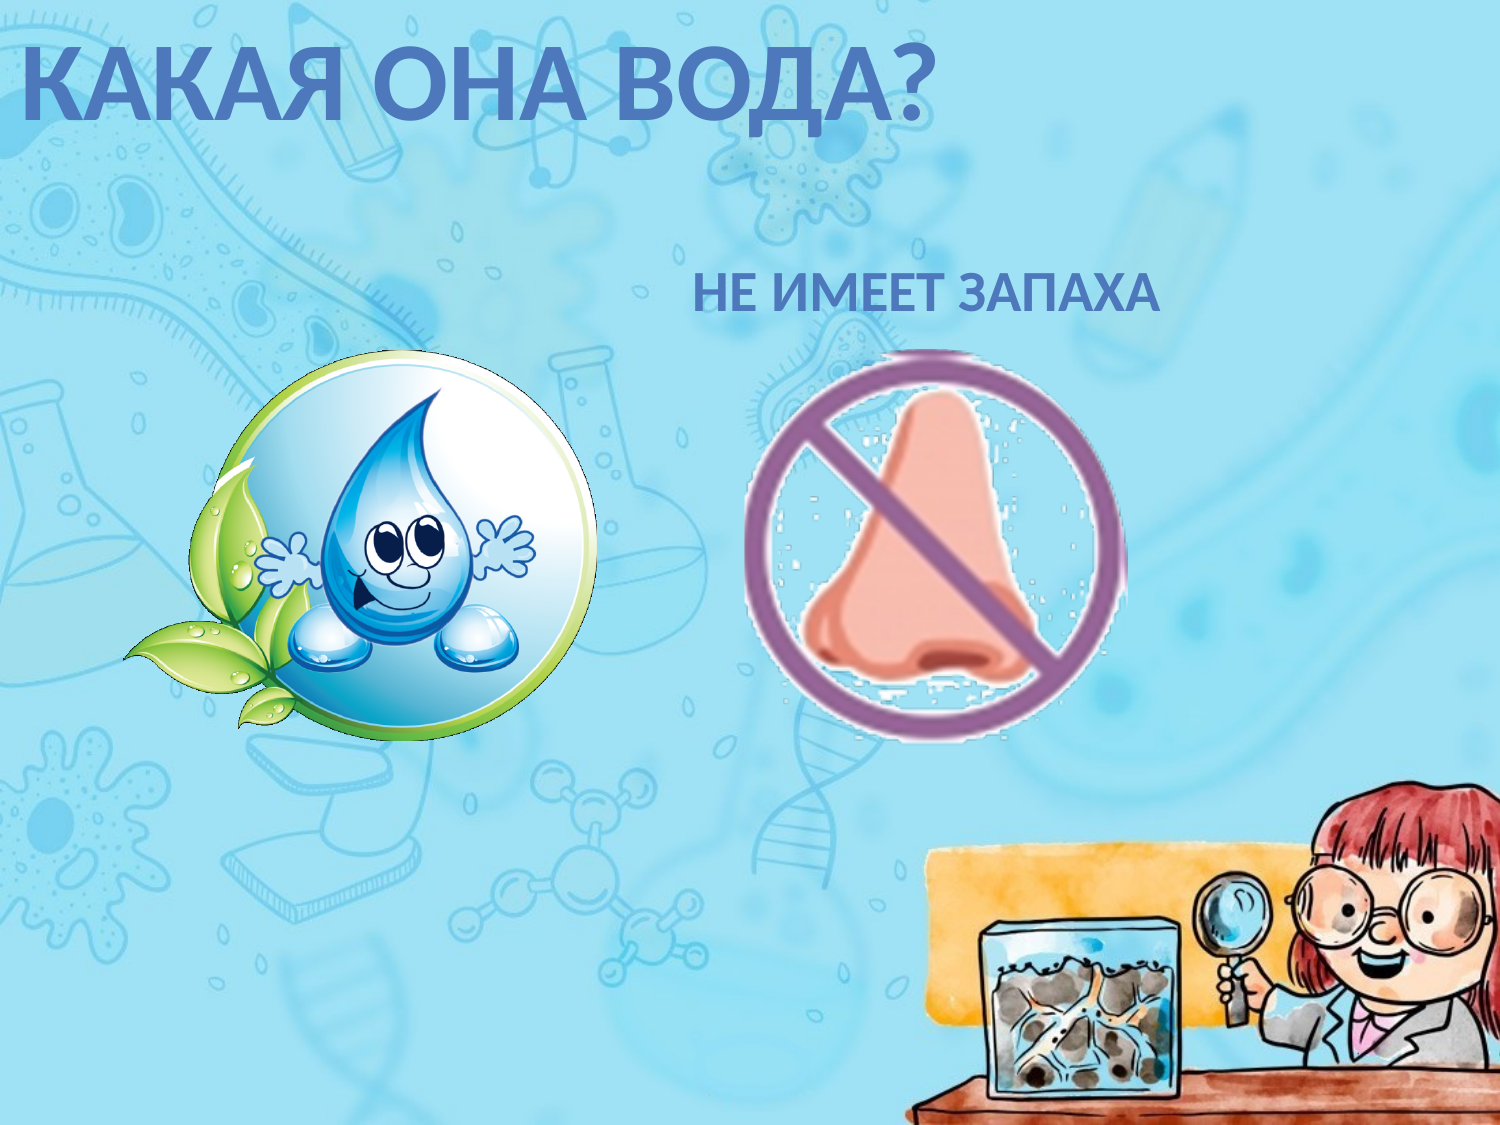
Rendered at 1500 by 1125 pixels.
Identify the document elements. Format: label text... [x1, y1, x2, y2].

picture [0, 0, 1500, 1125]
text_box Какая она вода? [4, 0, 957, 150]
text_box Не имеет запаха [677, 245, 1177, 331]
